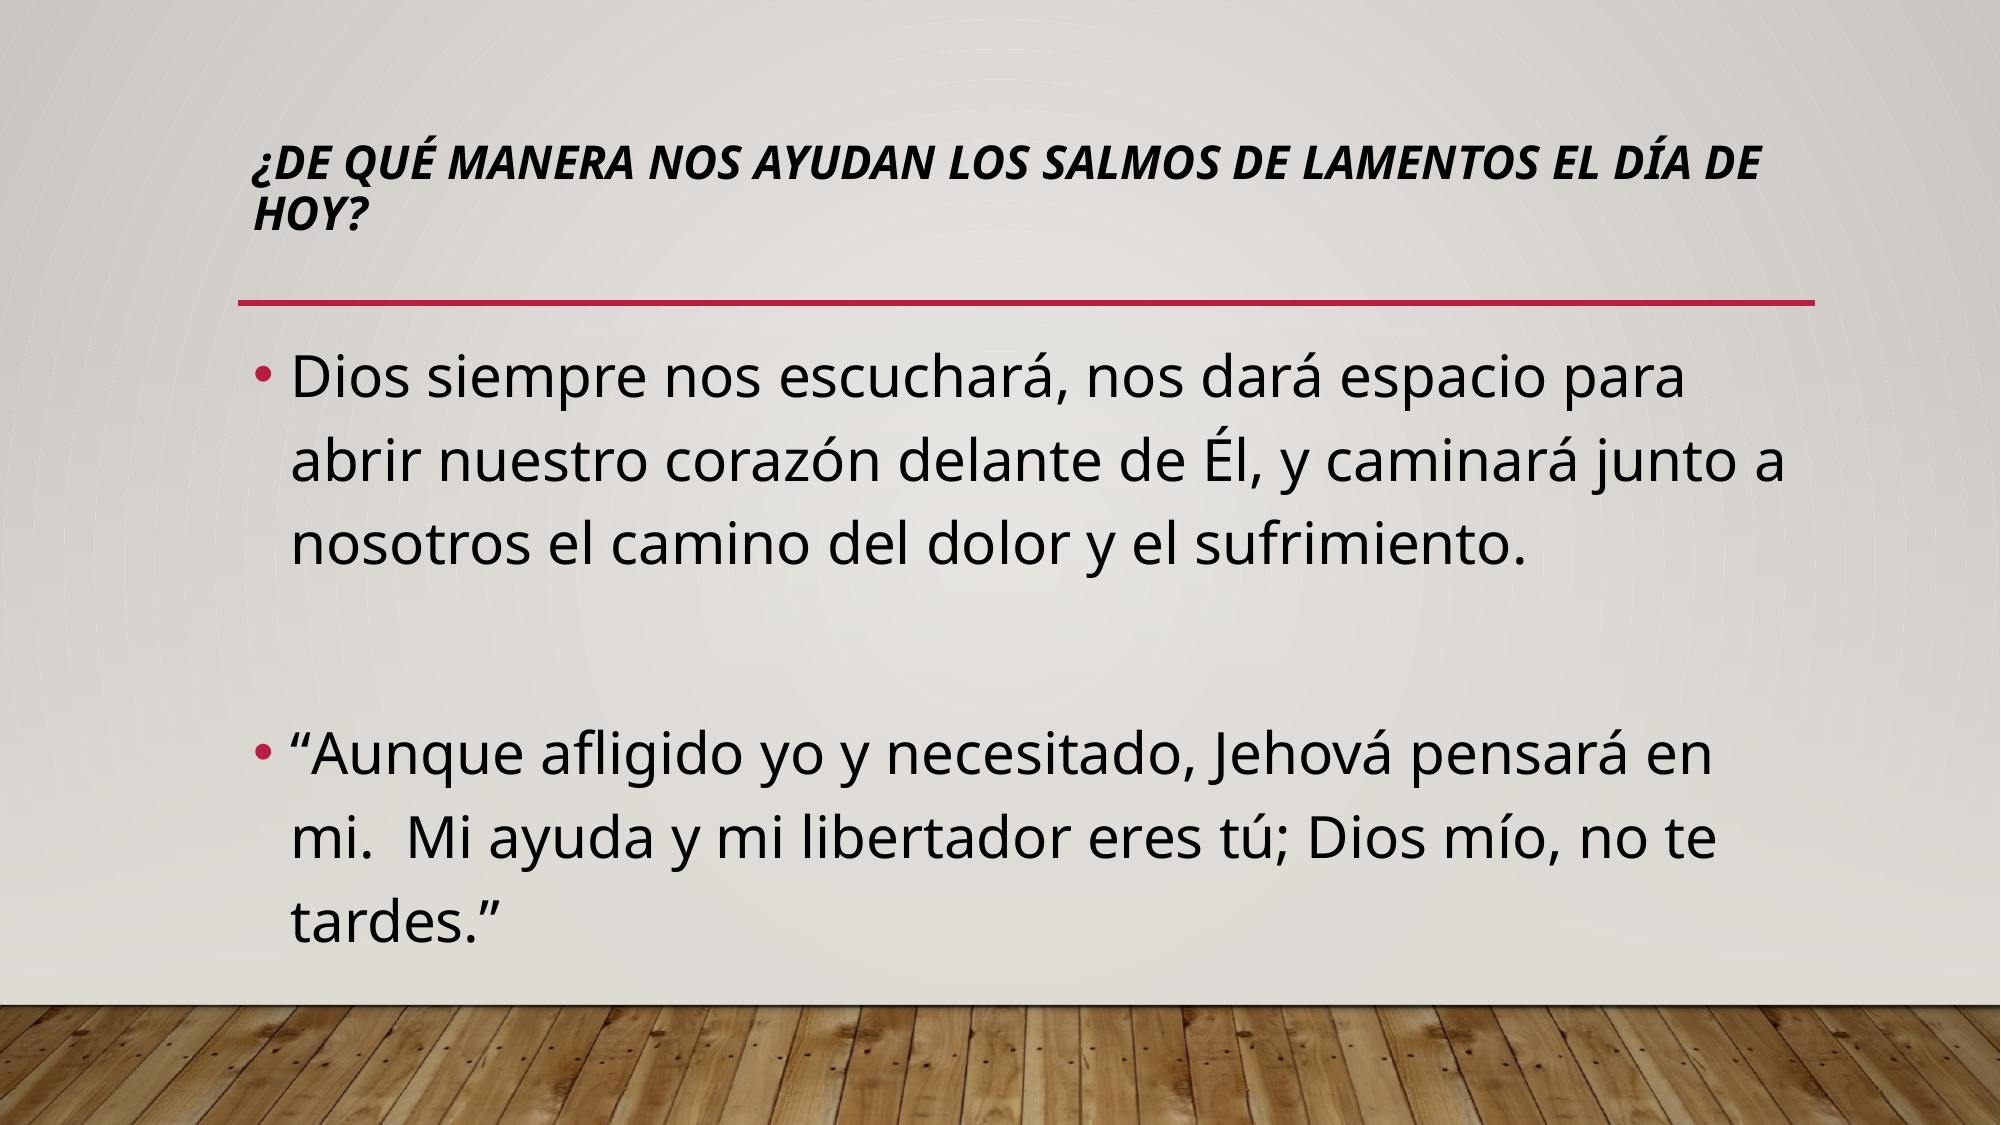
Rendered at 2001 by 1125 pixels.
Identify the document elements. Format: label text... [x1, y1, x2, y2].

title ¿De qué manera nos ayudan los salmos de lamentos el día de hoy? [238, 131, 1814, 305]
list Dios siempre nos escuchará, nos dará espacio para abrir nuestro corazón delante de Él, y caminará junto a nosotros el camino del dolor y el sufrimiento. “Aunque afligido yo y necesitado, Jehová pensará en mi. Mi ayuda y mi libertador eres tú; Dios mío, no te tardes.” [238, 317, 1814, 973]
picture [0, 1005, 2000, 1125]
